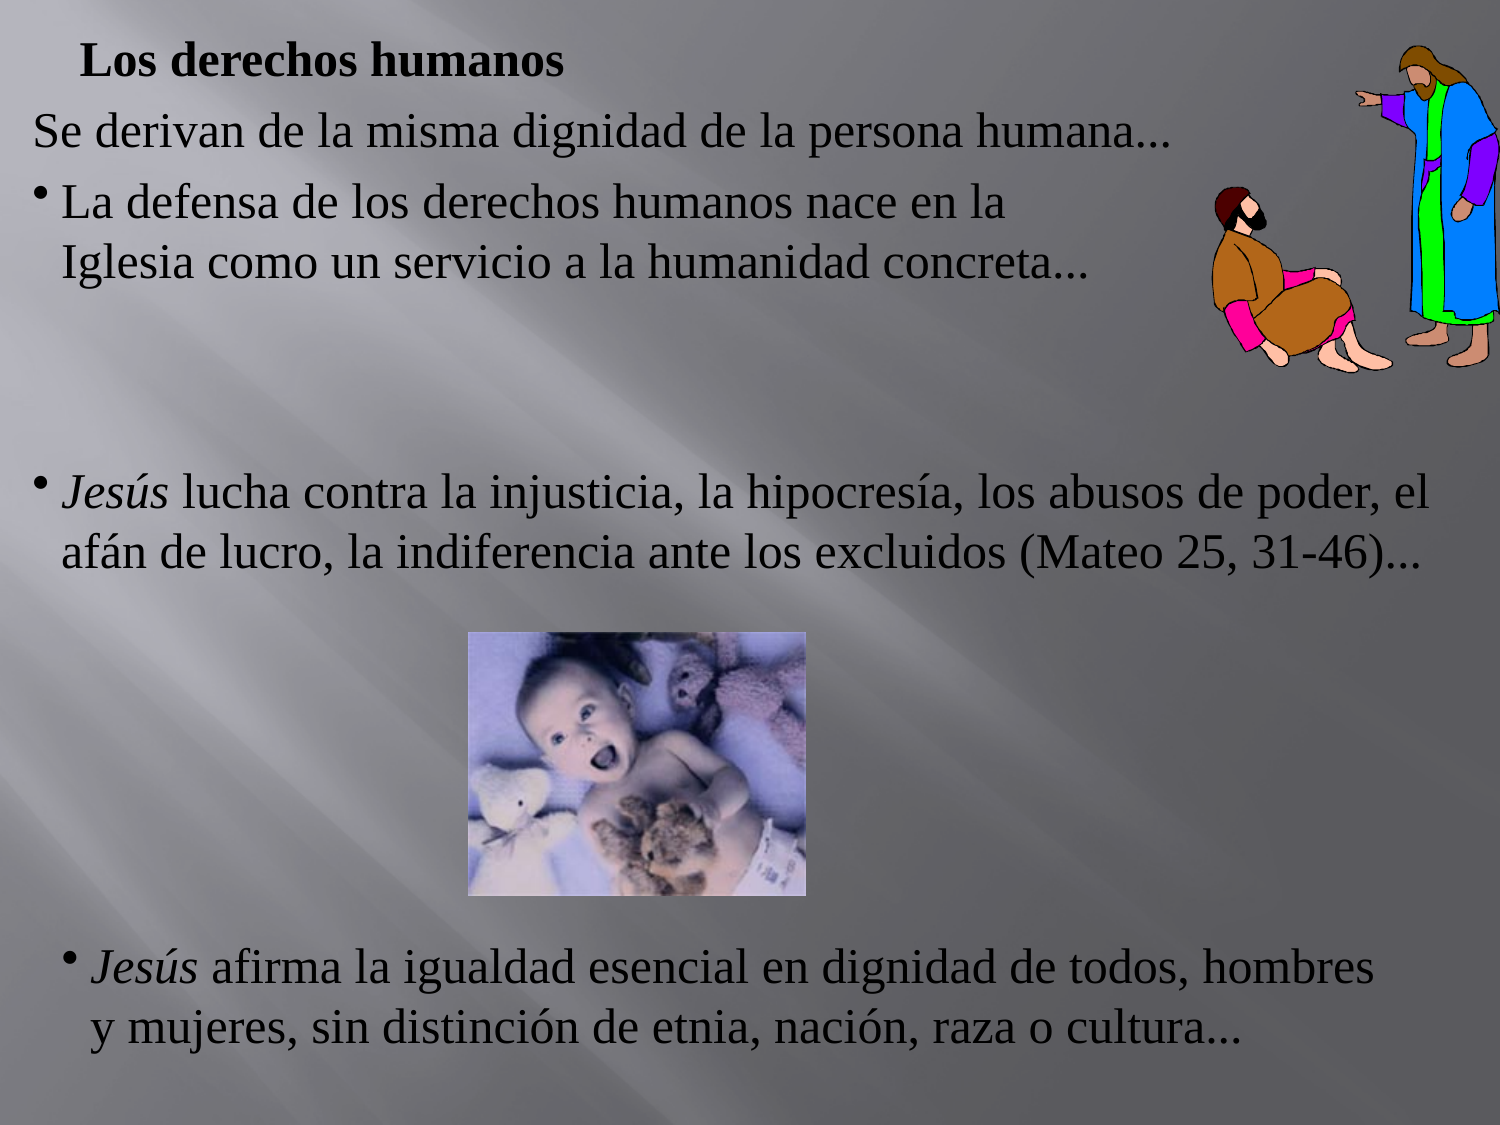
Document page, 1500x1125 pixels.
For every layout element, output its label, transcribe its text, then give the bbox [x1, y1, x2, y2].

picture [468, 632, 806, 897]
text_box Jesús lucha contra la injusticia, la hipocresía, los abusos de poder, el afán de lucro, la indiferencia ante los excluidos (Mateo 25, 31-46)... [17, 451, 1447, 586]
text_box Se derivan de la misma dignidad de la persona humana... [17, 90, 1210, 165]
picture [1210, 45, 1500, 374]
text_box Jesús afirma la igualdad esencial en dignidad de todos, hombres y mujeres, sin distinción de etnia, nación, raza o cultura... [46, 925, 1406, 1061]
text_box La defensa de los derechos humanos nace en la Iglesia como un servicio a la humanidad concreta... [17, 160, 1140, 296]
text_box Los derechos humanos [64, 18, 1175, 90]
